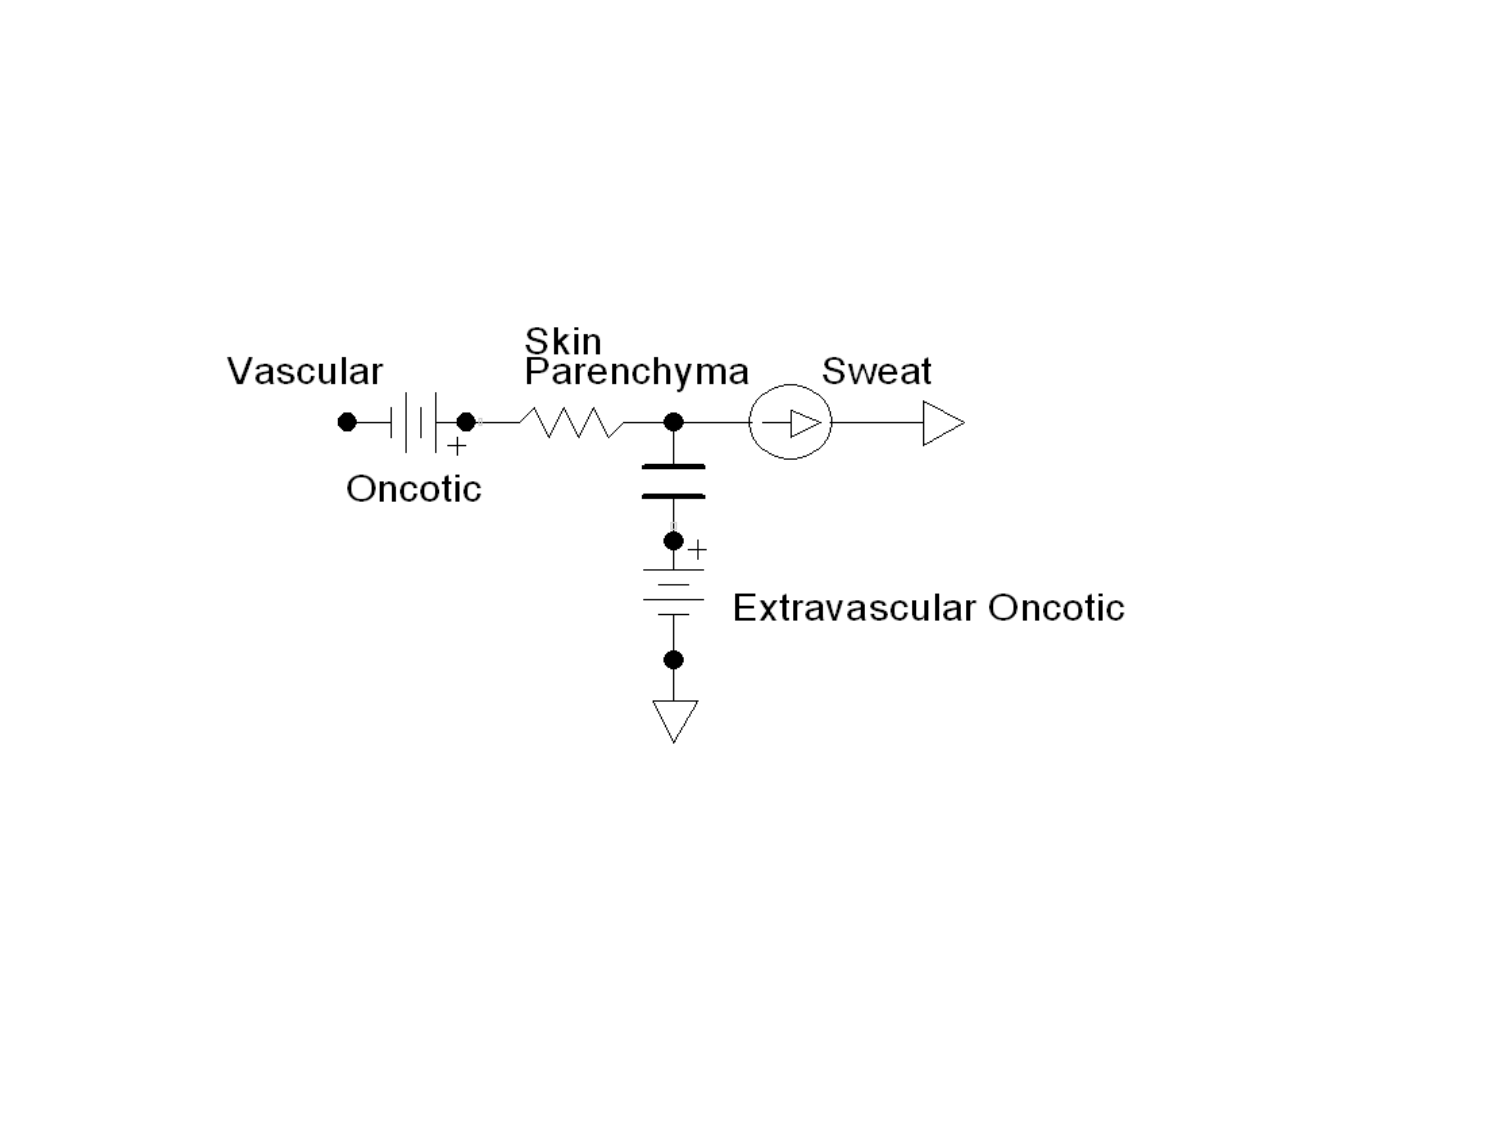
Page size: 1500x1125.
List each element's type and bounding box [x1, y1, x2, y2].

picture [211, 291, 1142, 760]
